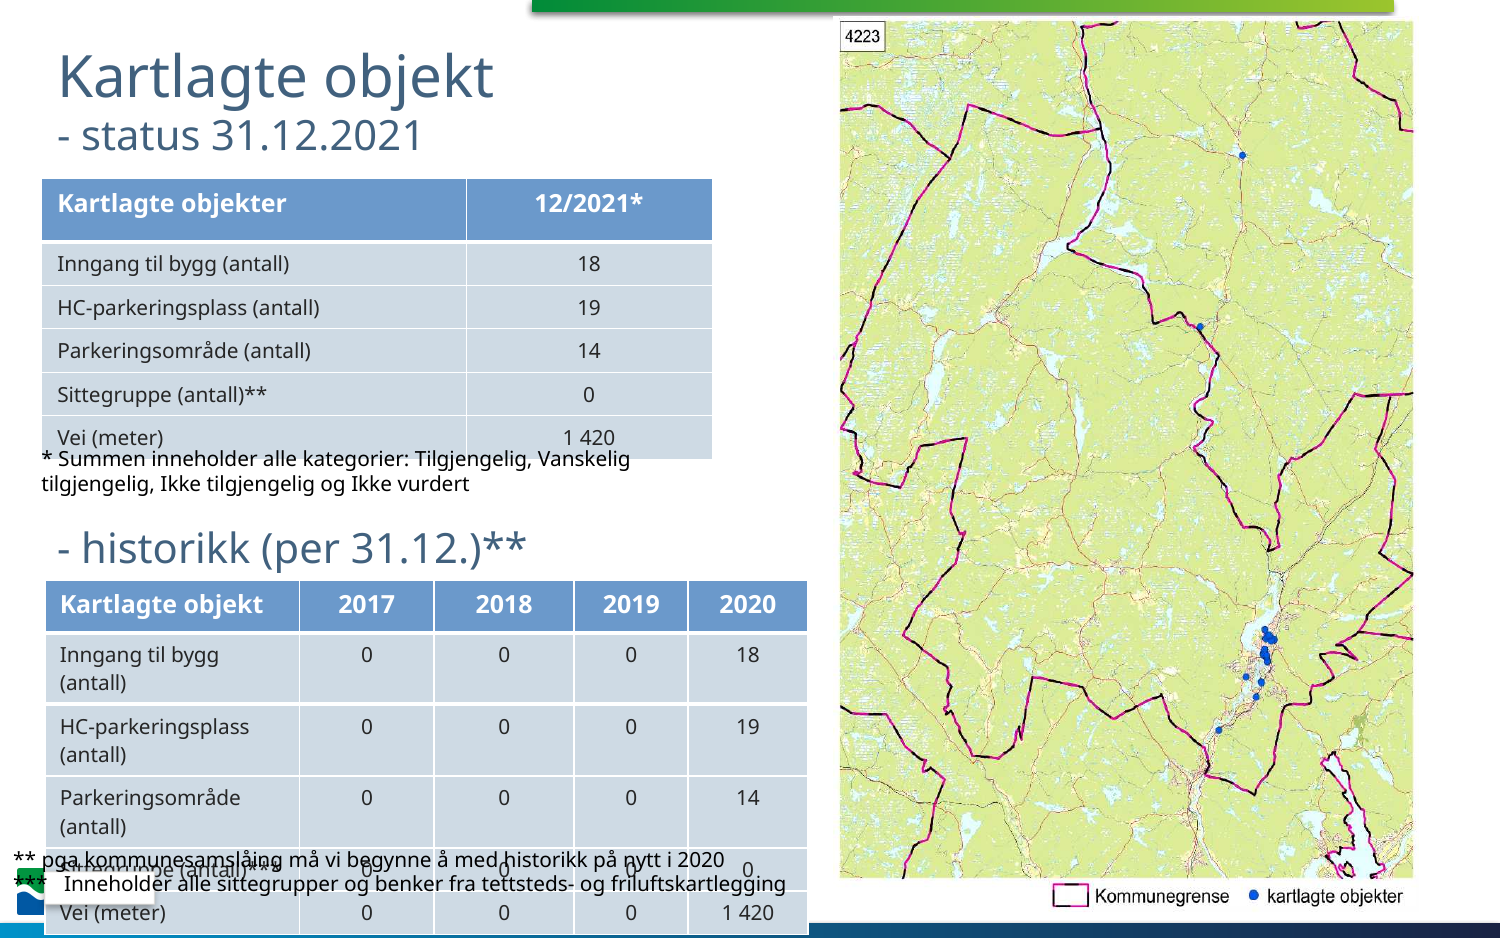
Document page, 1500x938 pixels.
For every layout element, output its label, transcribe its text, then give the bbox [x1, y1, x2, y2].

table_cell 0 [435, 706, 573, 775]
text_box * Summen inneholder alle kategorier: Tilgjengelig, Vanskelig tilgjengelig, Ikke tilgjengelig og Ikke vurdert [26, 438, 711, 504]
table_cell 0 [467, 373, 712, 415]
table_cell 1 420 [467, 416, 712, 459]
table_cell Vei (meter) [42, 416, 466, 438]
table_cell 0 [300, 706, 433, 775]
table_cell 0 [435, 904, 573, 934]
table_cell 14 [689, 777, 807, 847]
table_cell 0 [300, 904, 433, 934]
table_header 2018 [435, 581, 573, 631]
table_cell 14 [467, 329, 712, 372]
table_cell 0 [435, 635, 573, 702]
table_cell Parkeringsområde (antall) [46, 777, 299, 838]
table_header 2020 [689, 581, 807, 631]
table_cell 19 [689, 706, 807, 775]
table_header 2017 [300, 581, 433, 631]
table_cell 1 420 [689, 892, 807, 934]
table_cell 0 [435, 777, 573, 838]
table_cell 0 [802, 849, 807, 890]
table_cell Vei (meter) [46, 904, 299, 934]
table_cell 0 [300, 635, 433, 702]
table_header 2019 [575, 581, 687, 631]
table_cell 0 [575, 904, 687, 934]
table_cell Parkeringsområde (antall) [42, 329, 466, 372]
table_cell Inngang til bygg (antall) [46, 635, 299, 702]
table_cell HC-parkeringsplass (antall) [42, 286, 466, 328]
table_cell 0 [575, 635, 687, 702]
text_box Kartlagte objekt - status 31.12.2021 [42, 24, 828, 167]
table_cell 0 [300, 777, 433, 838]
table_header 12/2021* [467, 179, 712, 240]
table_cell Inngang til bygg (antall) [42, 244, 466, 285]
table_cell HC-parkeringsplass (antall) [46, 706, 299, 775]
table_cell 0 [575, 706, 687, 775]
text_box - historikk (per 31.12.)** [42, 496, 828, 580]
text_box ** pga kommunesamslåing må vi begynne å med historikk på nytt i 2020 *** Inneholder alle sittegrupper og benker fra tettsteds- og friluftskartlegging [0, 838, 802, 904]
table_cell 19 [467, 286, 712, 328]
table_cell 0 [575, 777, 687, 838]
table_cell 18 [689, 635, 807, 702]
table_header Kartlagte objekt [46, 581, 299, 631]
table_cell Sittegruppe (antall)** [42, 373, 466, 415]
table_header Kartlagte objekter [42, 179, 466, 240]
picture [833, 16, 1419, 913]
table_cell 18 [467, 244, 712, 285]
